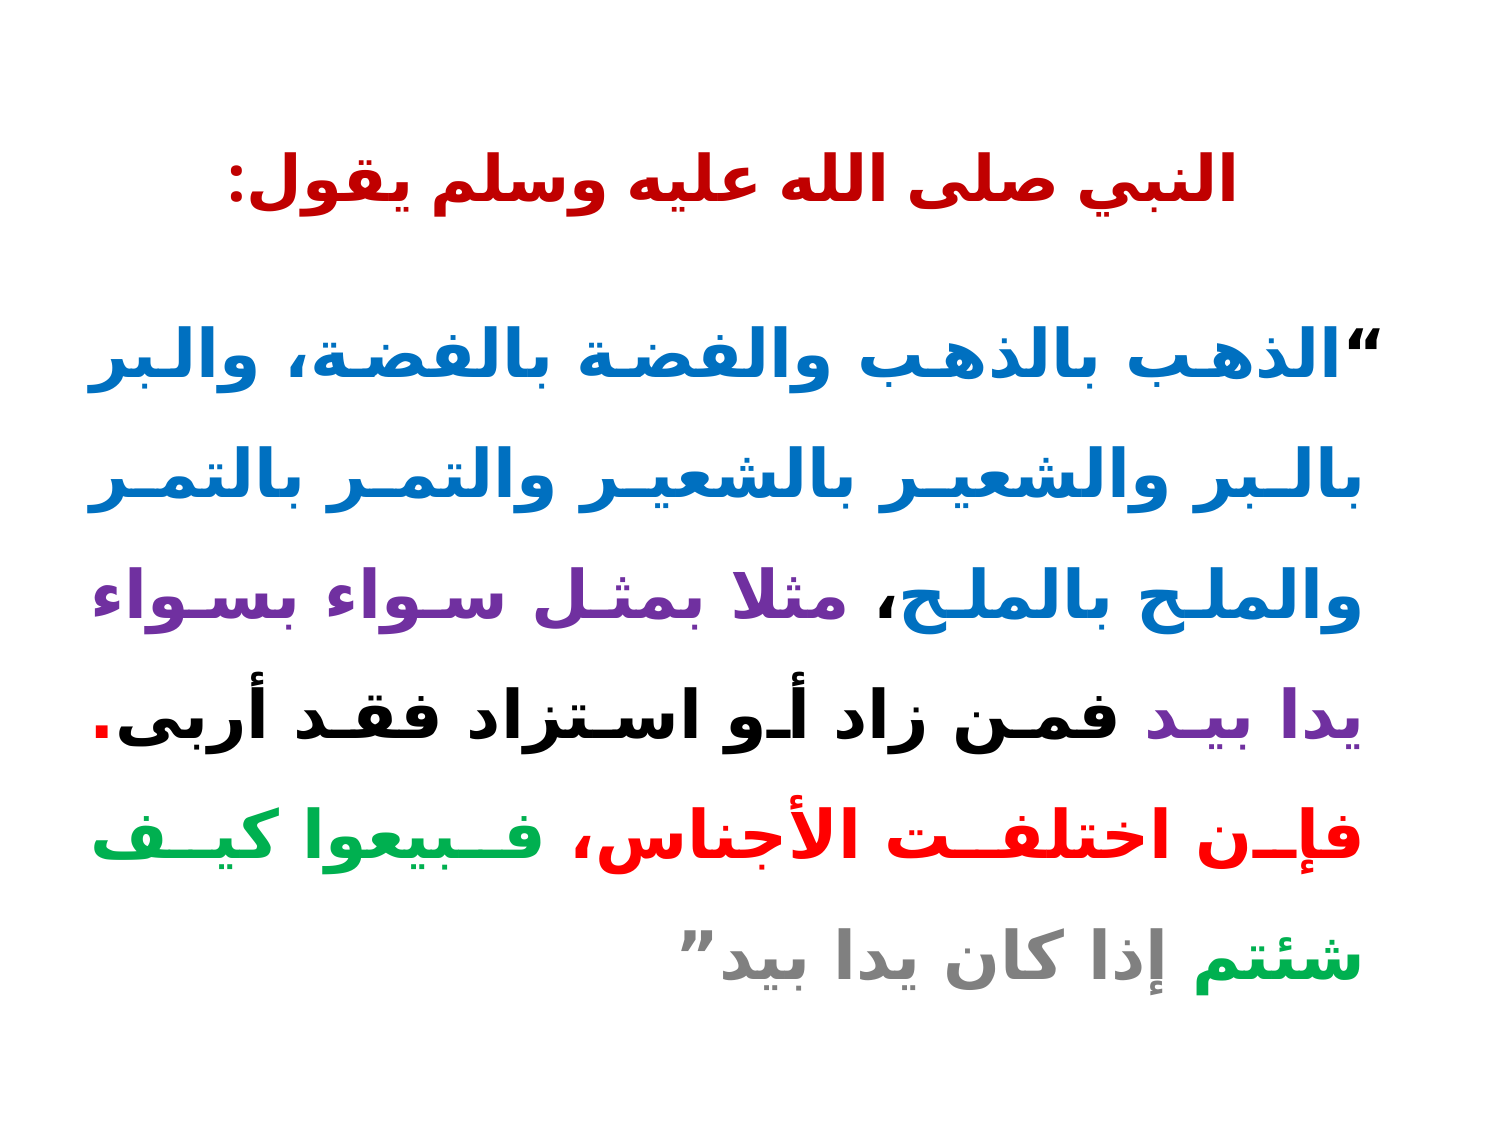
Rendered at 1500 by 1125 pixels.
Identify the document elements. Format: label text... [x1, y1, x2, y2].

title النبي صلى الله عليه وسلم يقول: [70, 128, 1414, 223]
list “الذهب بالذهب والفضة بالفضة، والبر بالبر والشعير بالشعير والتمر بالتمر والملح بالملح، مثلا بمثل سواء بسواء يدا بيد فمن زاد أو استزاد فقد أربى. فإن اختلفت الأجناس، فبيعوا كيف شئتم إذا كان يدا بيد” [75, 262, 1425, 1005]
